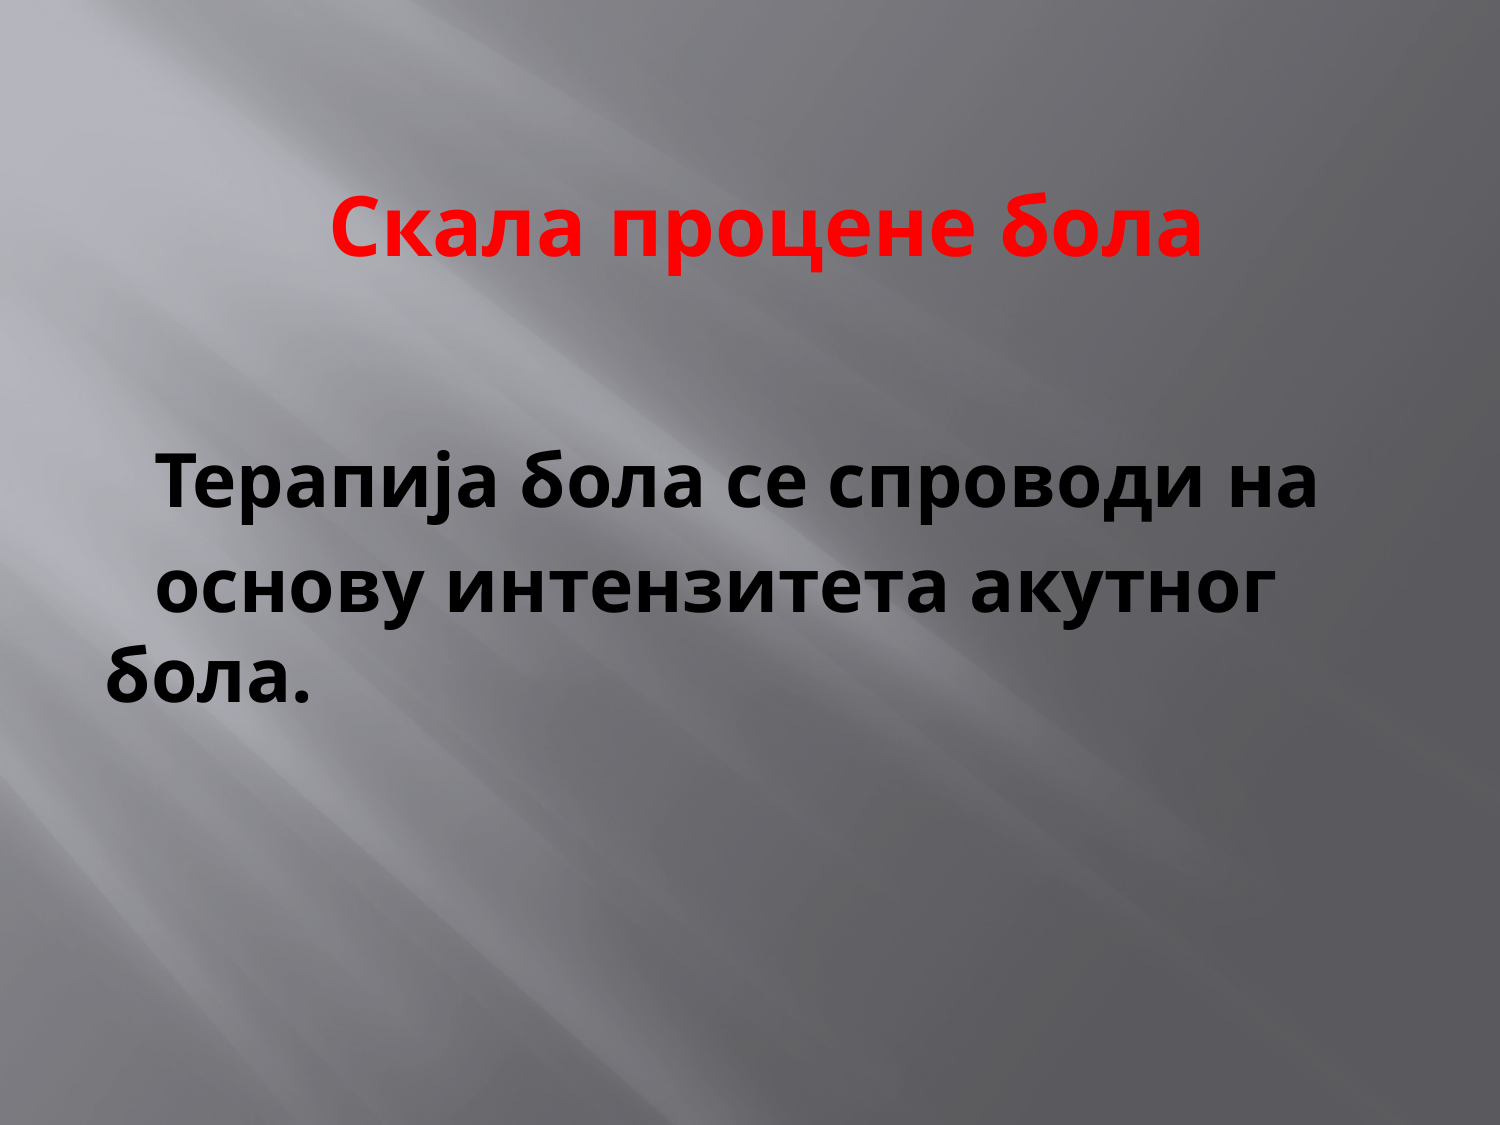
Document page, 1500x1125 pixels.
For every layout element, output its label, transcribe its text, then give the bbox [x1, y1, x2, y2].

list Терапија бола се спроводи на основу интензитета акутног бола. [0, 350, 1500, 995]
title Скала процене бола [35, 128, 1500, 317]
